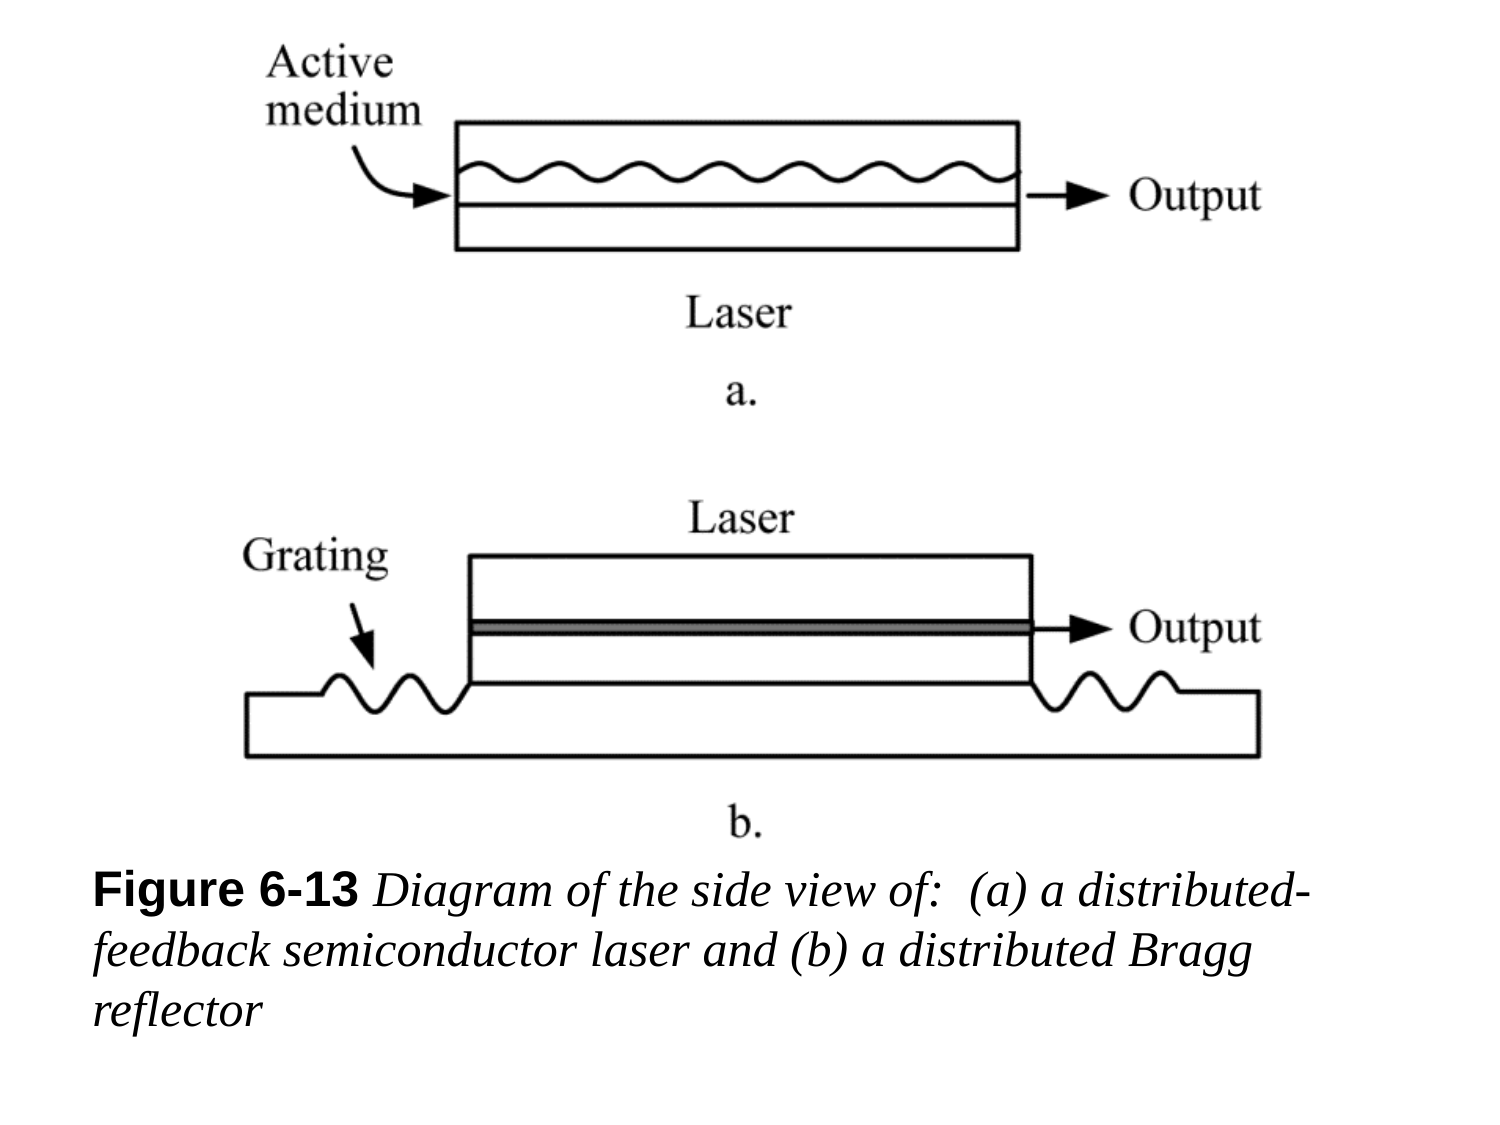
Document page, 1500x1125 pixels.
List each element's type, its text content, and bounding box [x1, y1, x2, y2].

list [242, 37, 1263, 853]
title Figure 6-13 Diagram of the side view of: (a) a distributed-feedback semiconductor laser and (b) a distributed Bragg reflector [77, 852, 1428, 1041]
